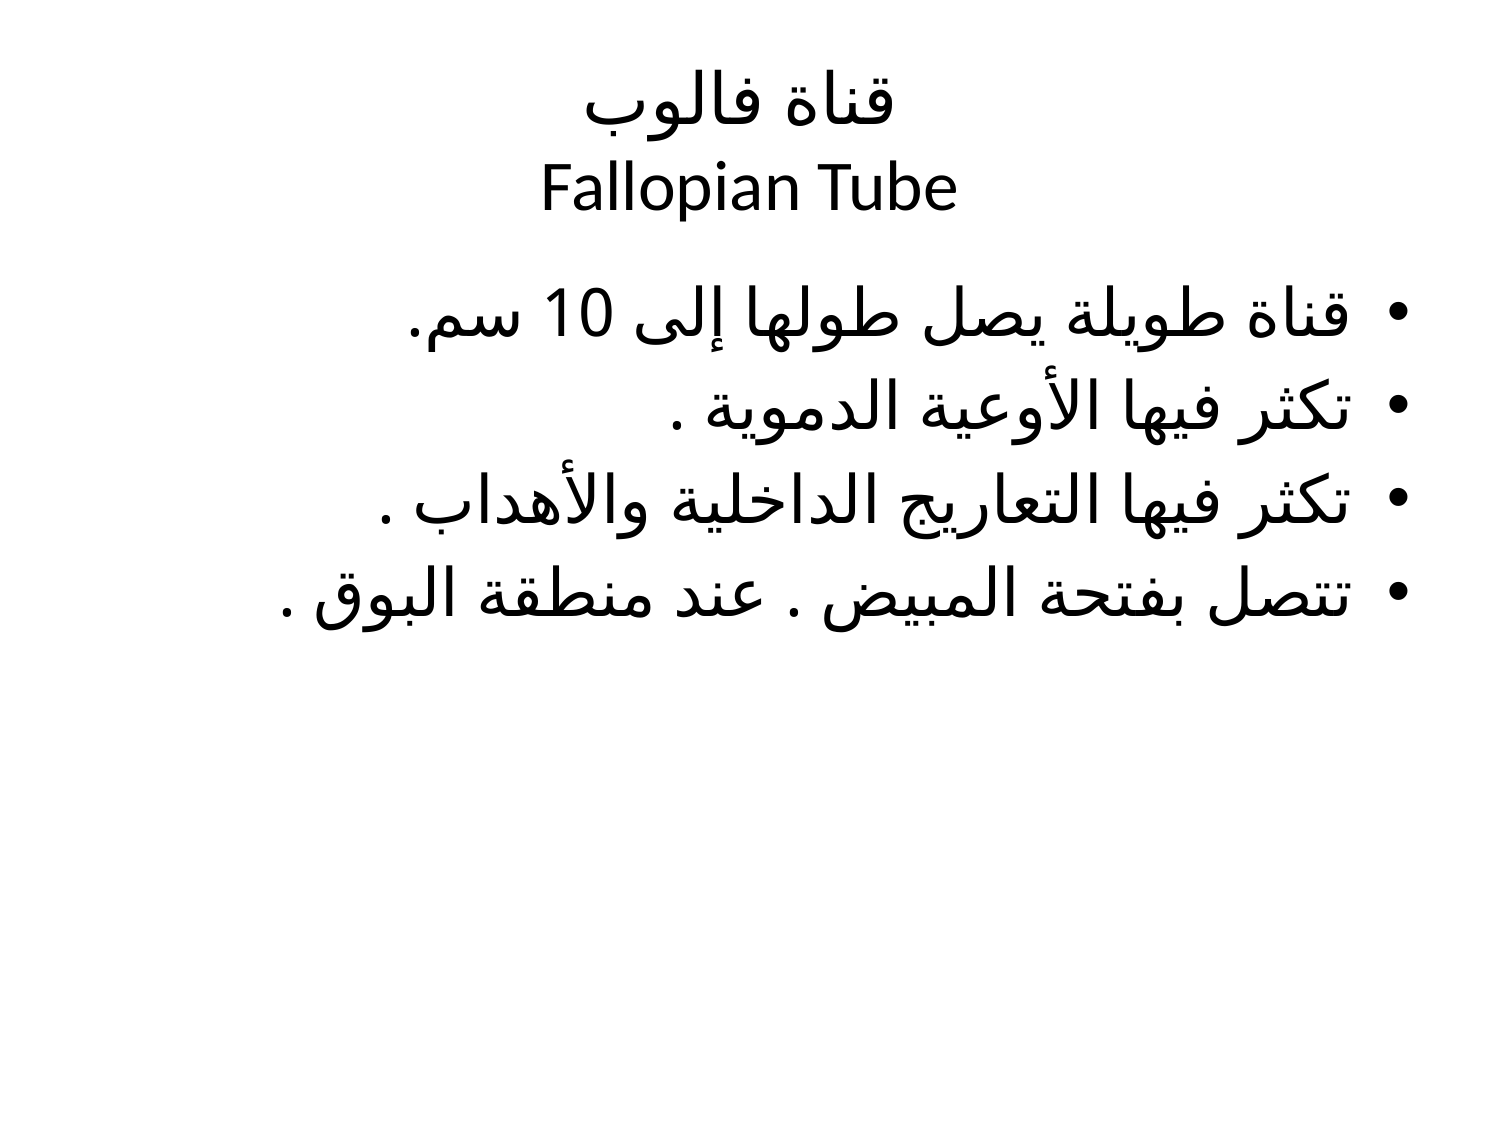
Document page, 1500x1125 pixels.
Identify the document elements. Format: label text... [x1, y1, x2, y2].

list قناة طويلة يصل طولها إلى 10 سم. تكثر فيها الأوعية الدموية . تكثر فيها التعاريج الداخلية والأهداب . تتصل بفتحة المبيض . عند منطقة البوق . [75, 262, 1425, 1005]
title قناة فالوب Fallopian Tube [75, 45, 1425, 233]
